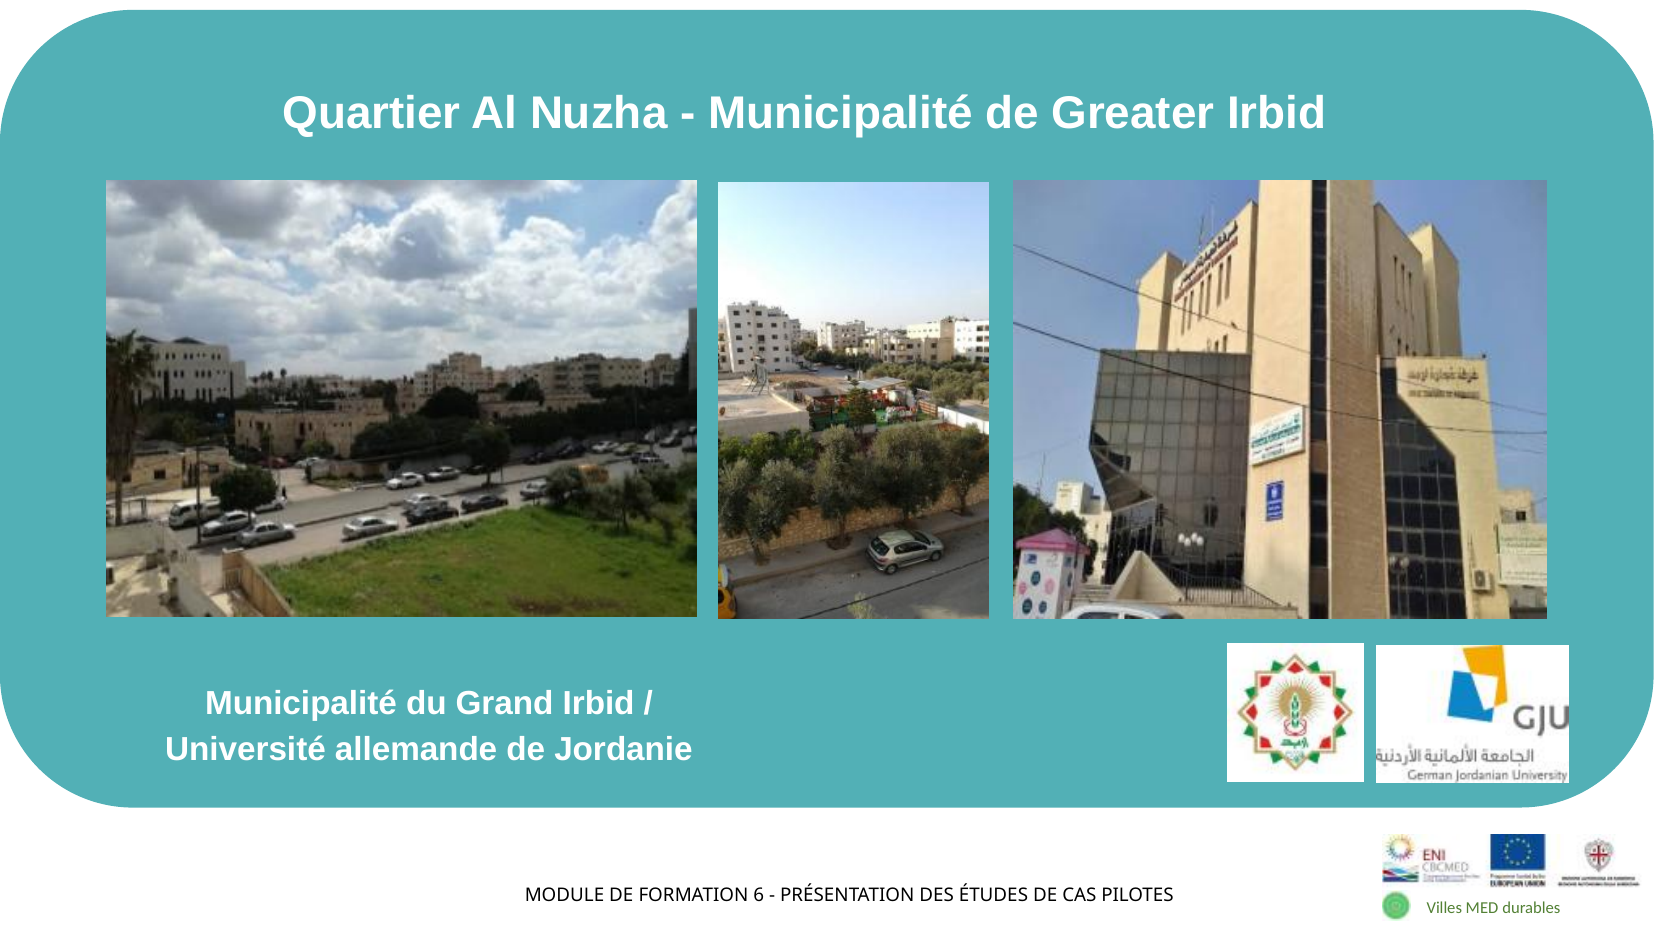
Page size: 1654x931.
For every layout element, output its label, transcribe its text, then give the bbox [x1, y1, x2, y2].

picture [1227, 643, 1365, 782]
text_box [1367, 833, 1654, 921]
picture [1012, 180, 1548, 619]
picture [717, 182, 989, 619]
picture [1376, 644, 1570, 783]
text_box [0, 9, 1654, 808]
text_box MODULE DE FORMATION 6 - PRÉSENTATION DES ÉTUDES DE CAS PILOTES [510, 871, 1332, 931]
picture [106, 180, 697, 617]
text_box Municipalité du Grand Irbid / Université allemande de Jordanie [70, 668, 744, 775]
text_box Quartier Al Nuzha - Municipalité de Greater Irbid [71, 67, 1495, 209]
